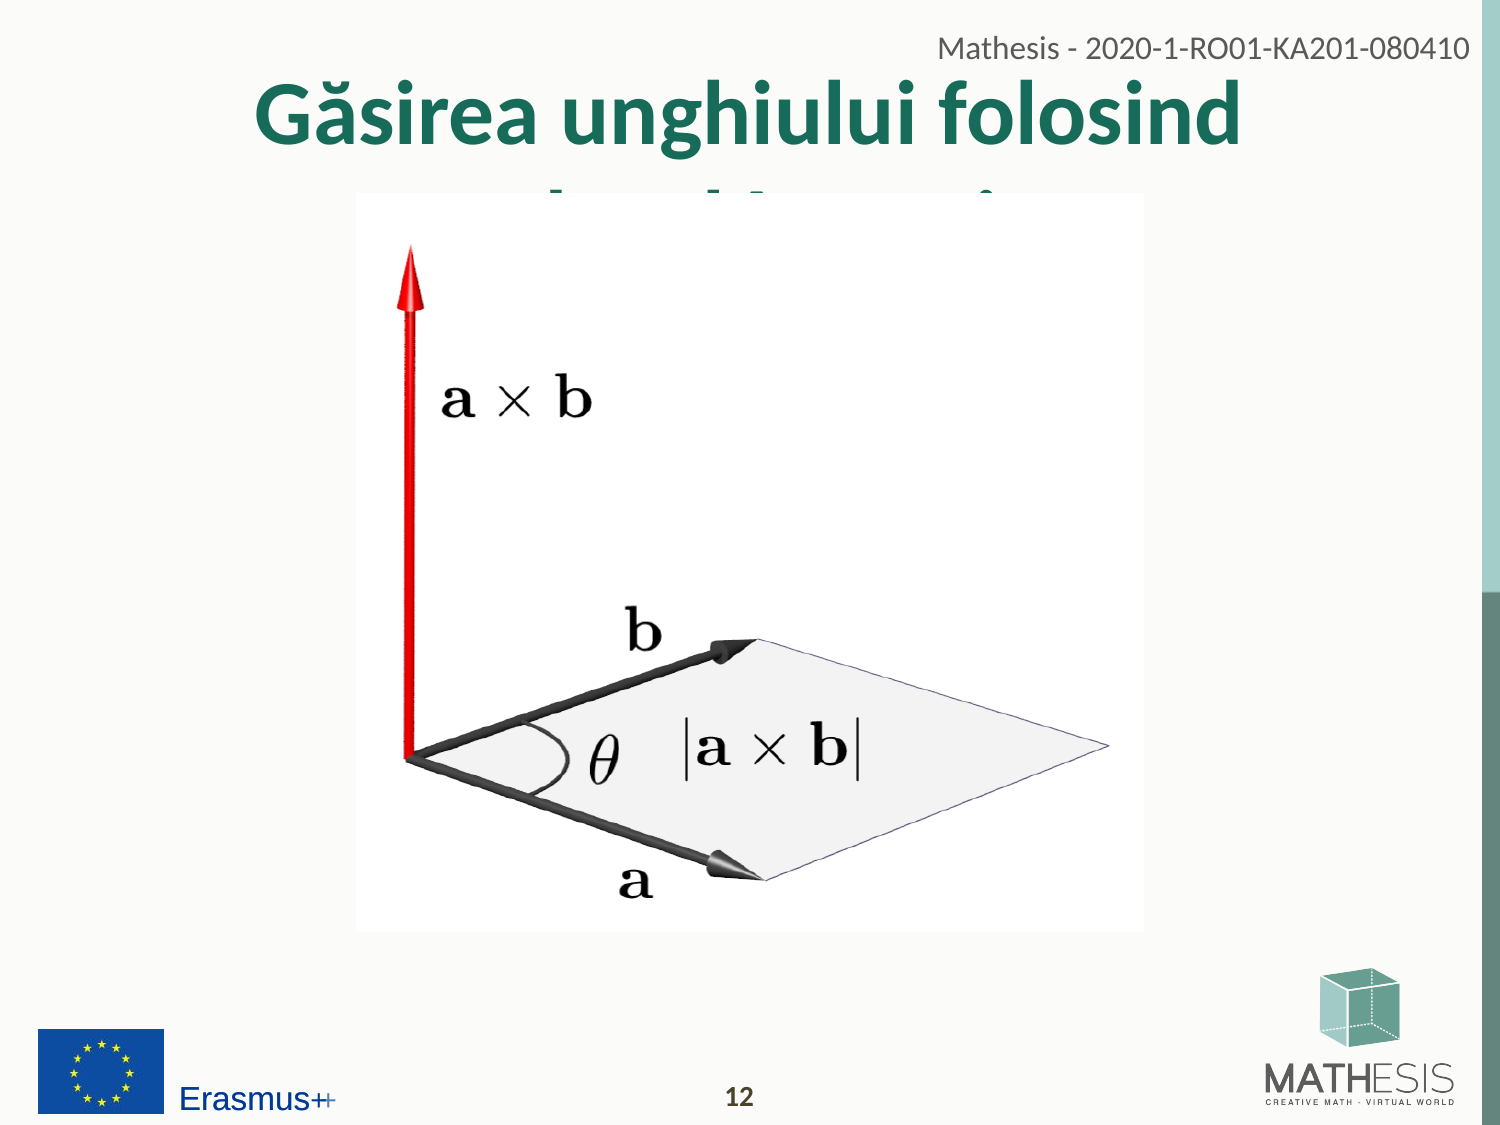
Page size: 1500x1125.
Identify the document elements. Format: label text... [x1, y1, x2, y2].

picture [356, 193, 1144, 932]
picture [38, 1029, 164, 1114]
title Găsirea unghiului folosind produsul încrucișat [75, 45, 1425, 233]
